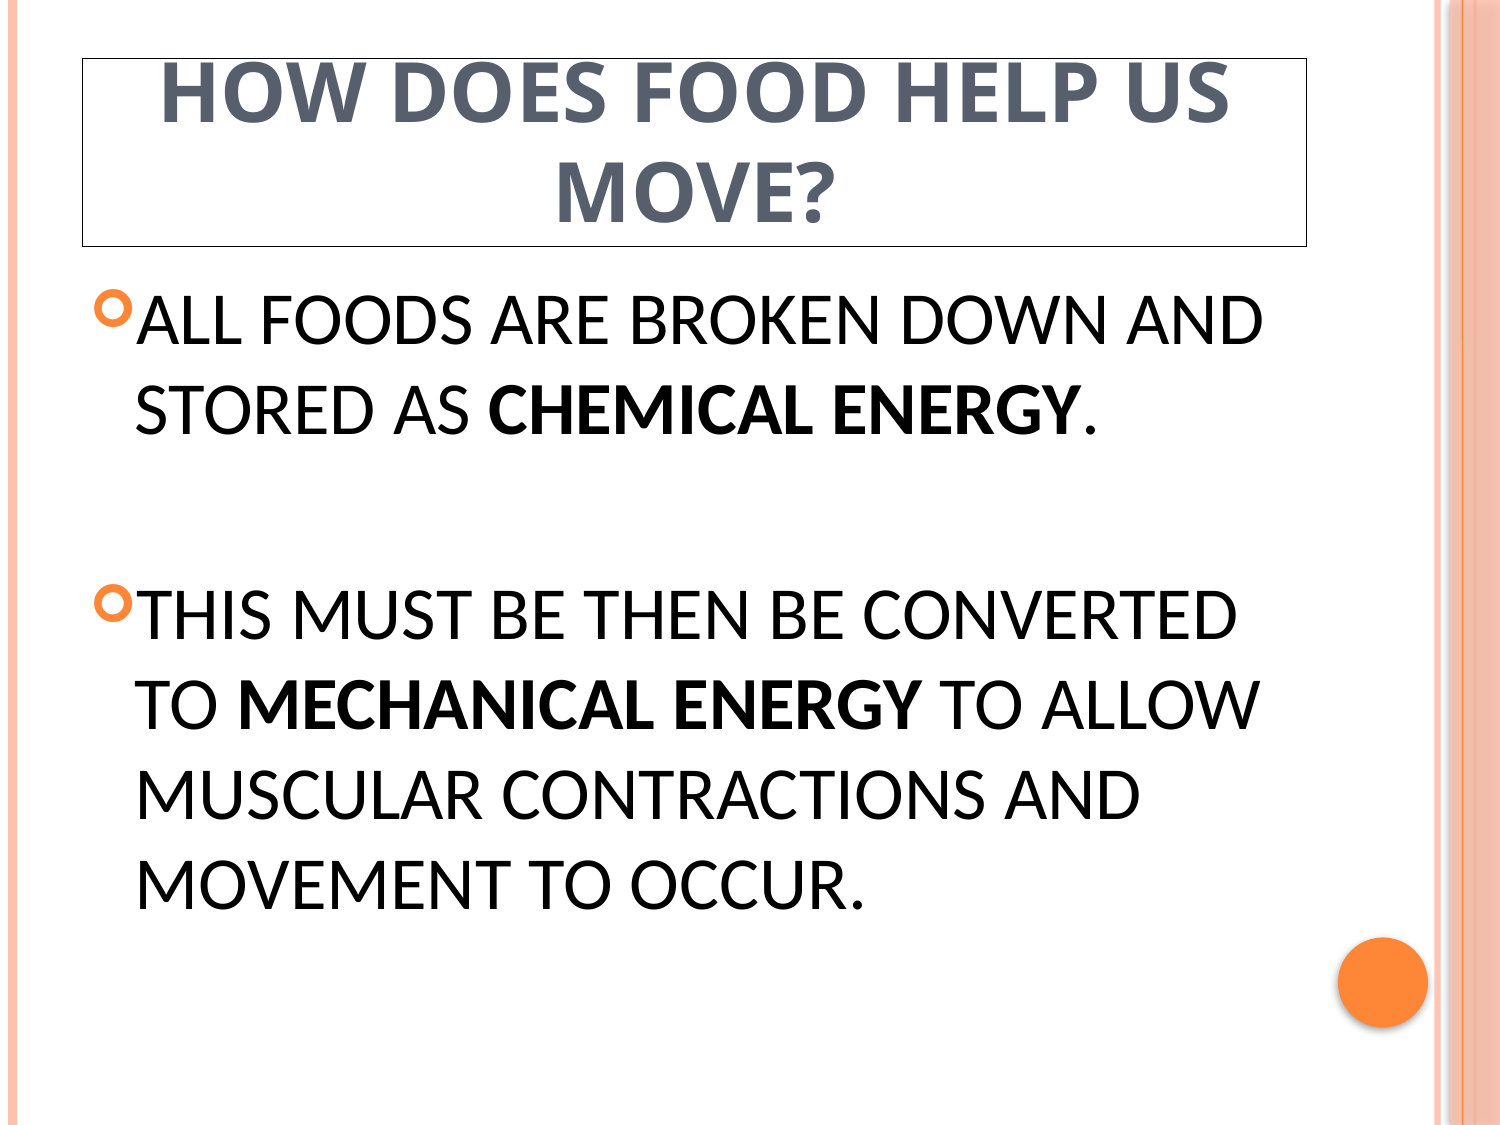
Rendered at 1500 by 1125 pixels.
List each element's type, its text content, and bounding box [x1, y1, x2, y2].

list ALL FOODS ARE BROKEN DOWN AND STORED AS CHEMICAL ENERGY. THIS MUST BE THEN BE CONVERTED TO MECHANICAL ENERGY TO ALLOW MUSCULAR CONTRACTIONS AND MOVEMENT TO OCCUR. [75, 262, 1300, 1062]
title How does food help us move? [82, 58, 1307, 247]
